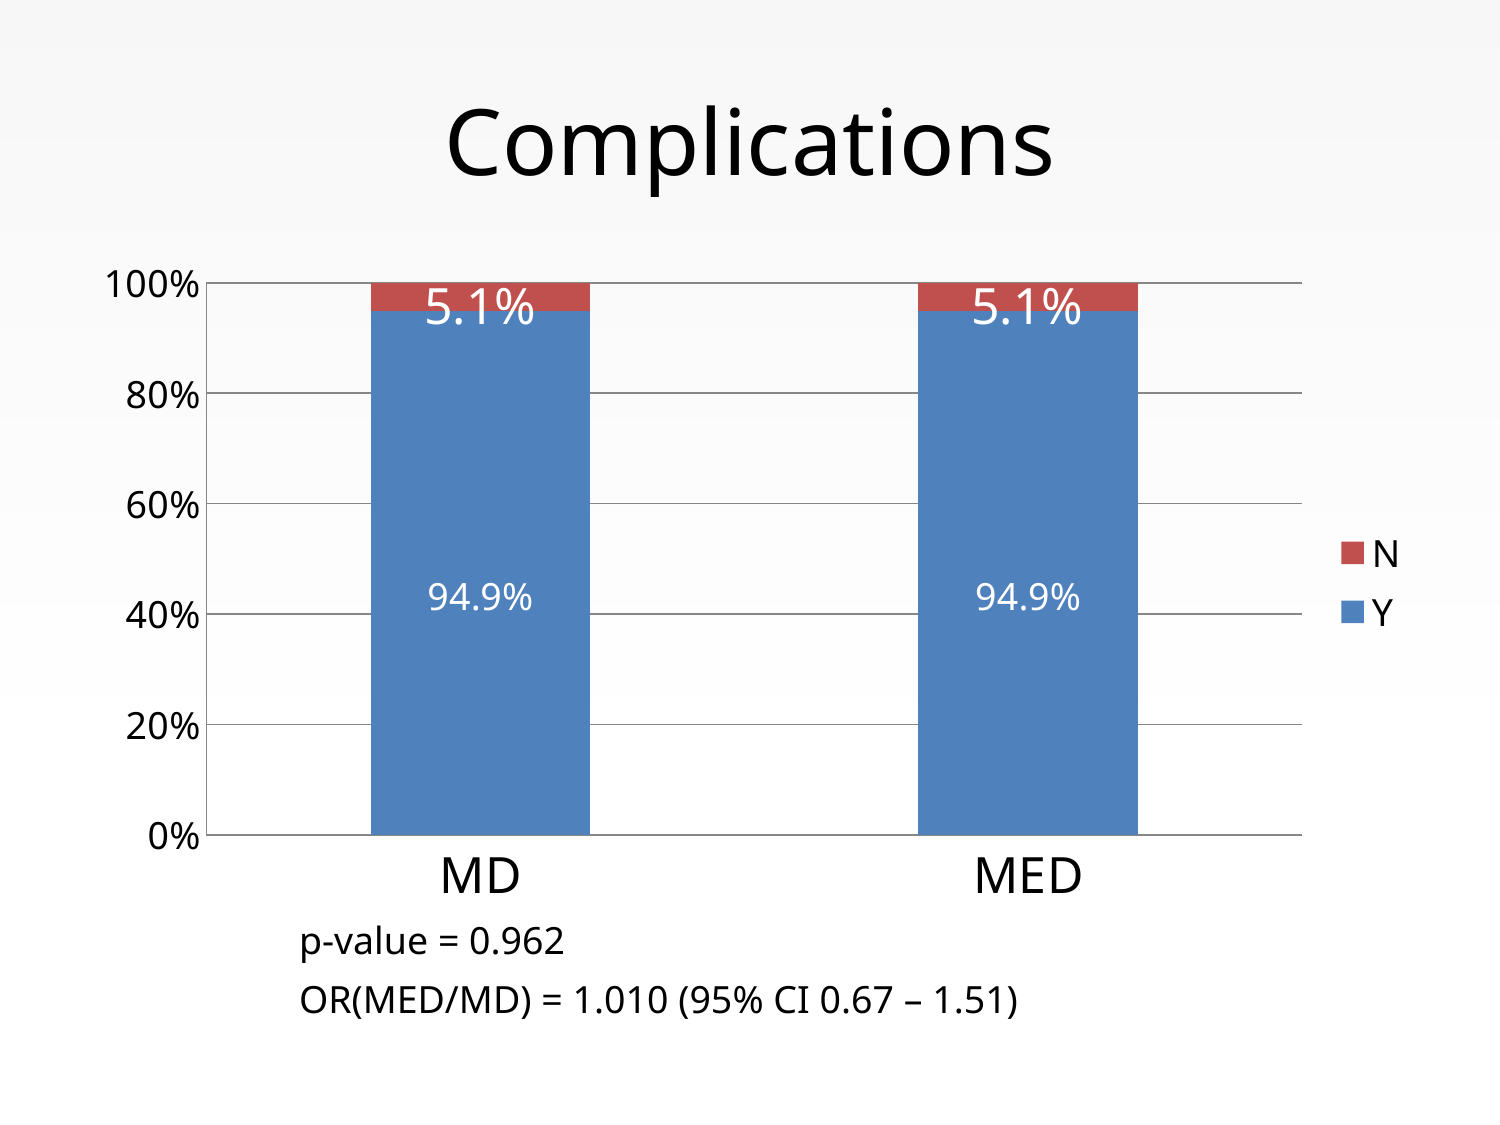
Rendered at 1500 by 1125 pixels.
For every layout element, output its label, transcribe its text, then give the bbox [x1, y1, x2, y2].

text_box p-value = 0.962 OR(MED/MD) = 1.010 (95% CI 0.67 – 1.51) [284, 930, 1034, 1029]
title Complications [75, 45, 1425, 233]
chart [76, 243, 1426, 922]
